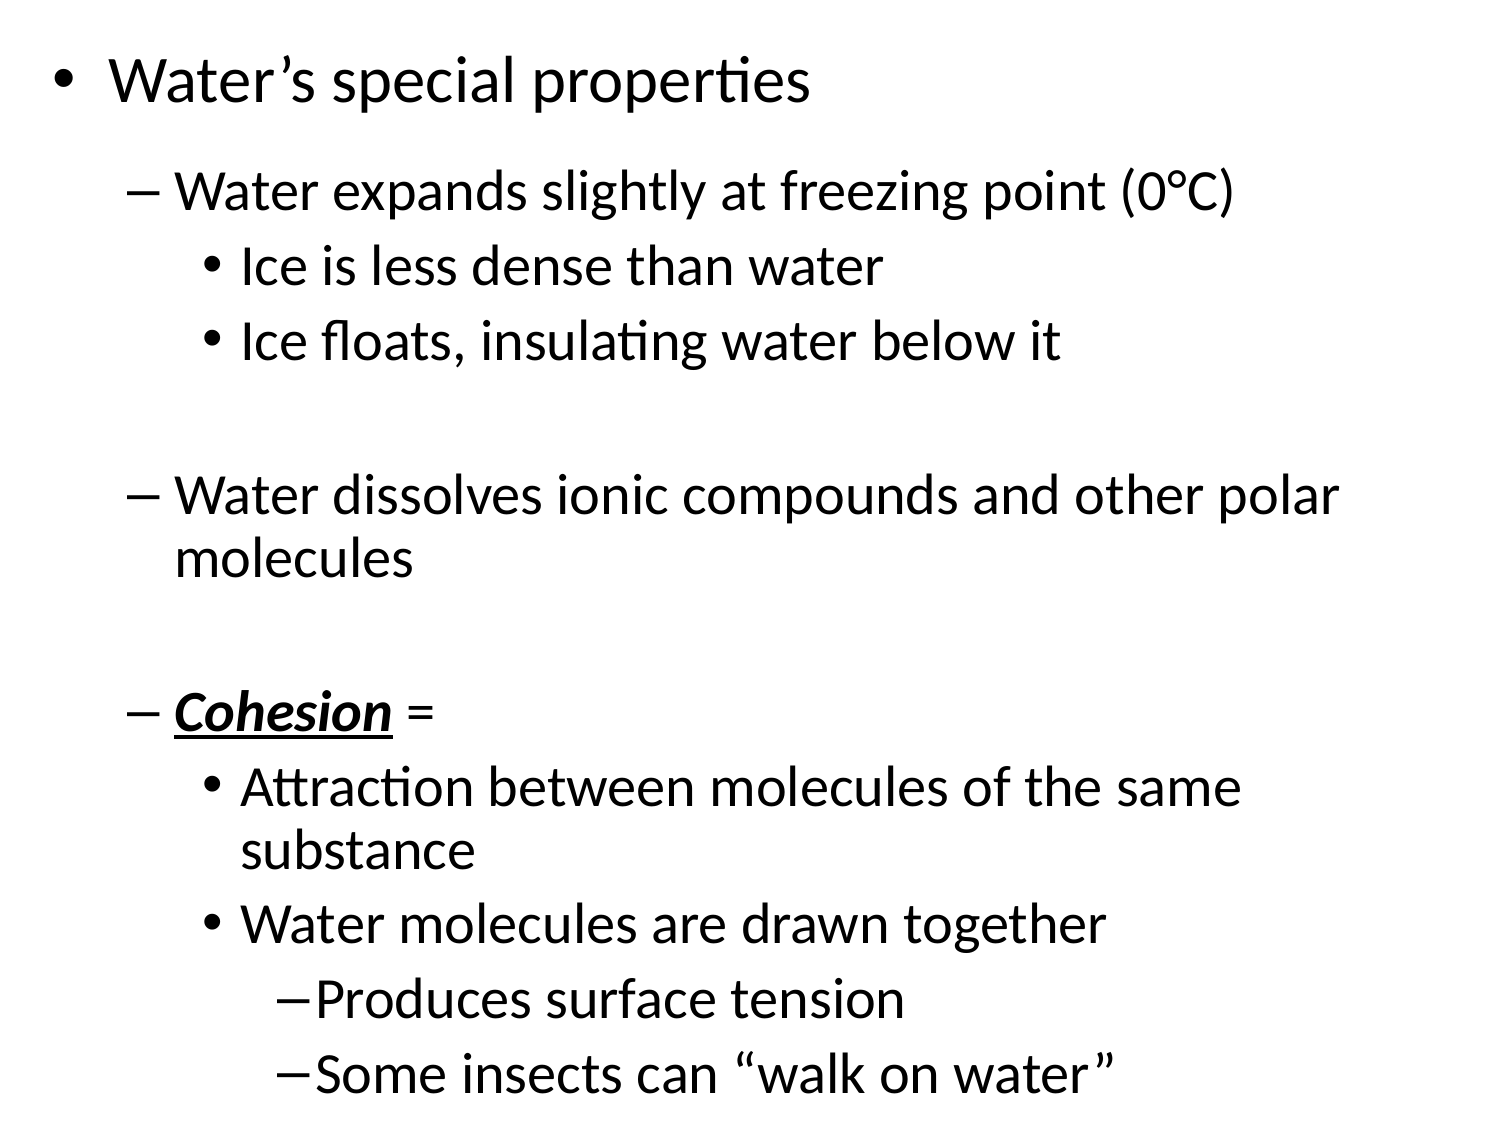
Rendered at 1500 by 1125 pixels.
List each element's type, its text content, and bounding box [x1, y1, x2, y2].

list Water’s special properties Water expands slightly at freezing point (0°C) Ice is less dense than water Ice floats, insulating water below it Water dissolves ionic compounds and other polar molecules Cohesion = Attraction between molecules of the same substance Water molecules are drawn together Produces surface tension Some insects can “walk on water” [37, 37, 1463, 1100]
text_box [301, 263, 1199, 862]
